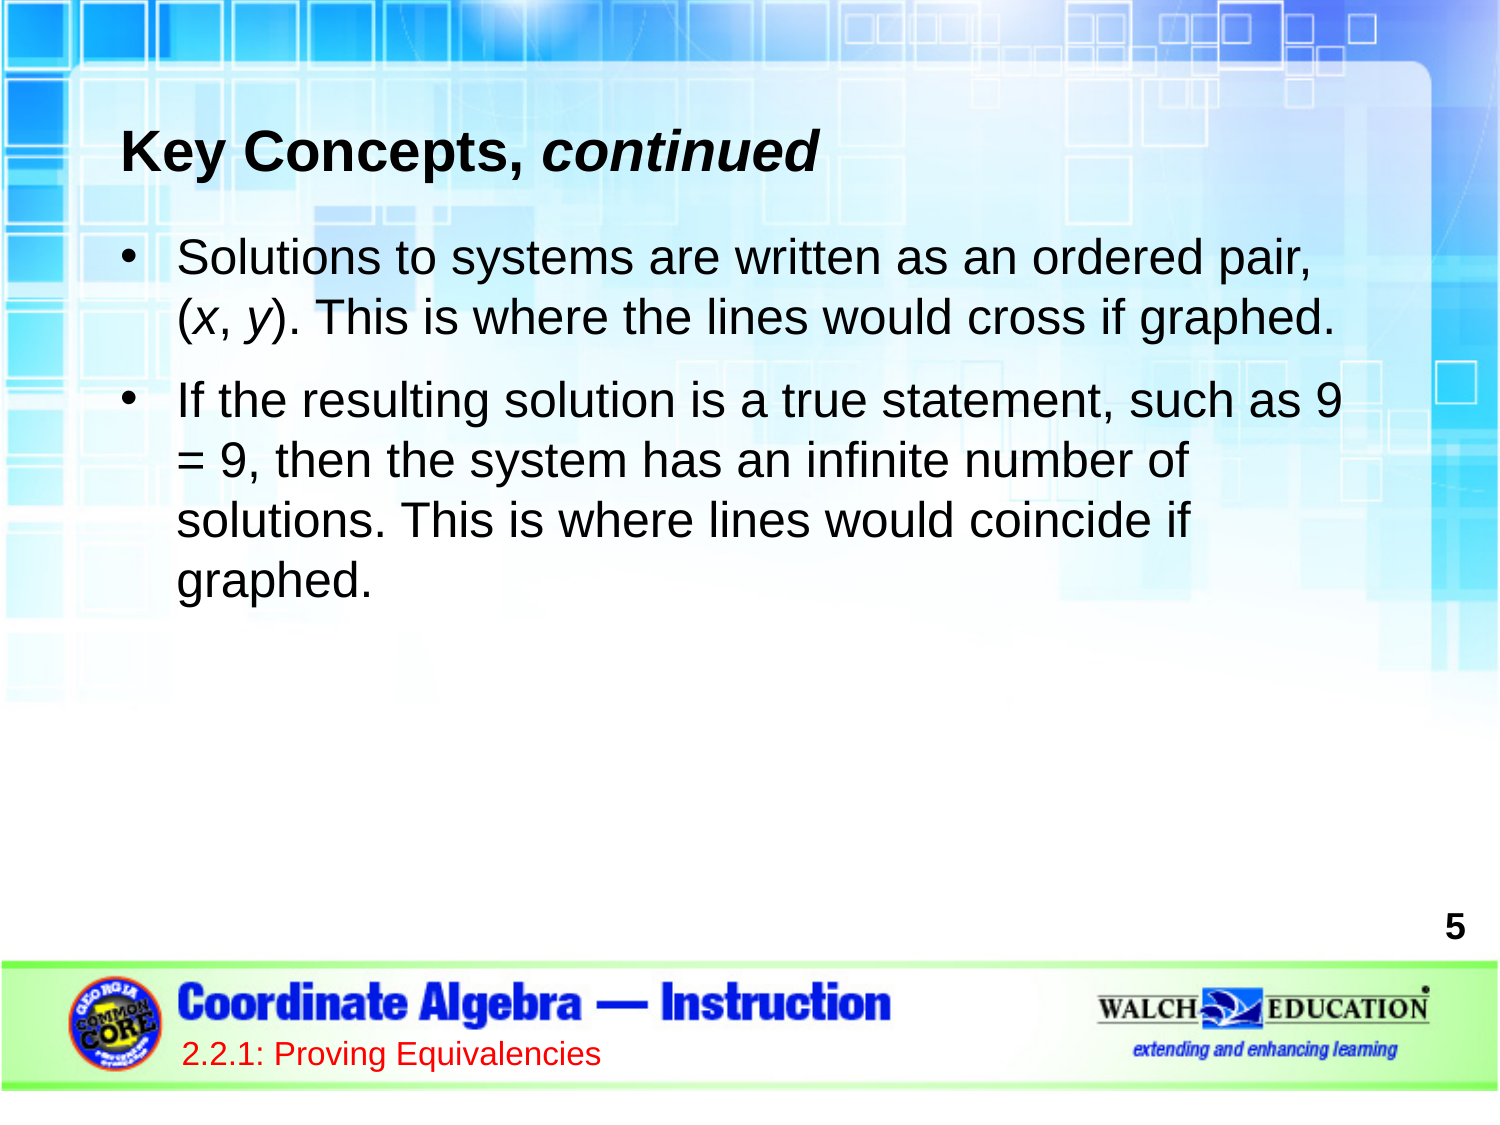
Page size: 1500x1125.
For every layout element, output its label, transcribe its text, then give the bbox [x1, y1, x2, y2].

slide_number 5 [1361, 901, 1481, 949]
list 2.2.1: Proving Equivalencies [166, 1024, 1074, 1068]
picture [1, 0, 1500, 1091]
subtitle Key Concepts, continued Solutions to systems are written as an ordered pair, (x, y). This is where the lines would cross if graphed. If the resulting solution is a true statement, such as 9 = 9, then the system has an infinite number of solutions. This is where lines would coincide if graphed. [105, 105, 1394, 925]
